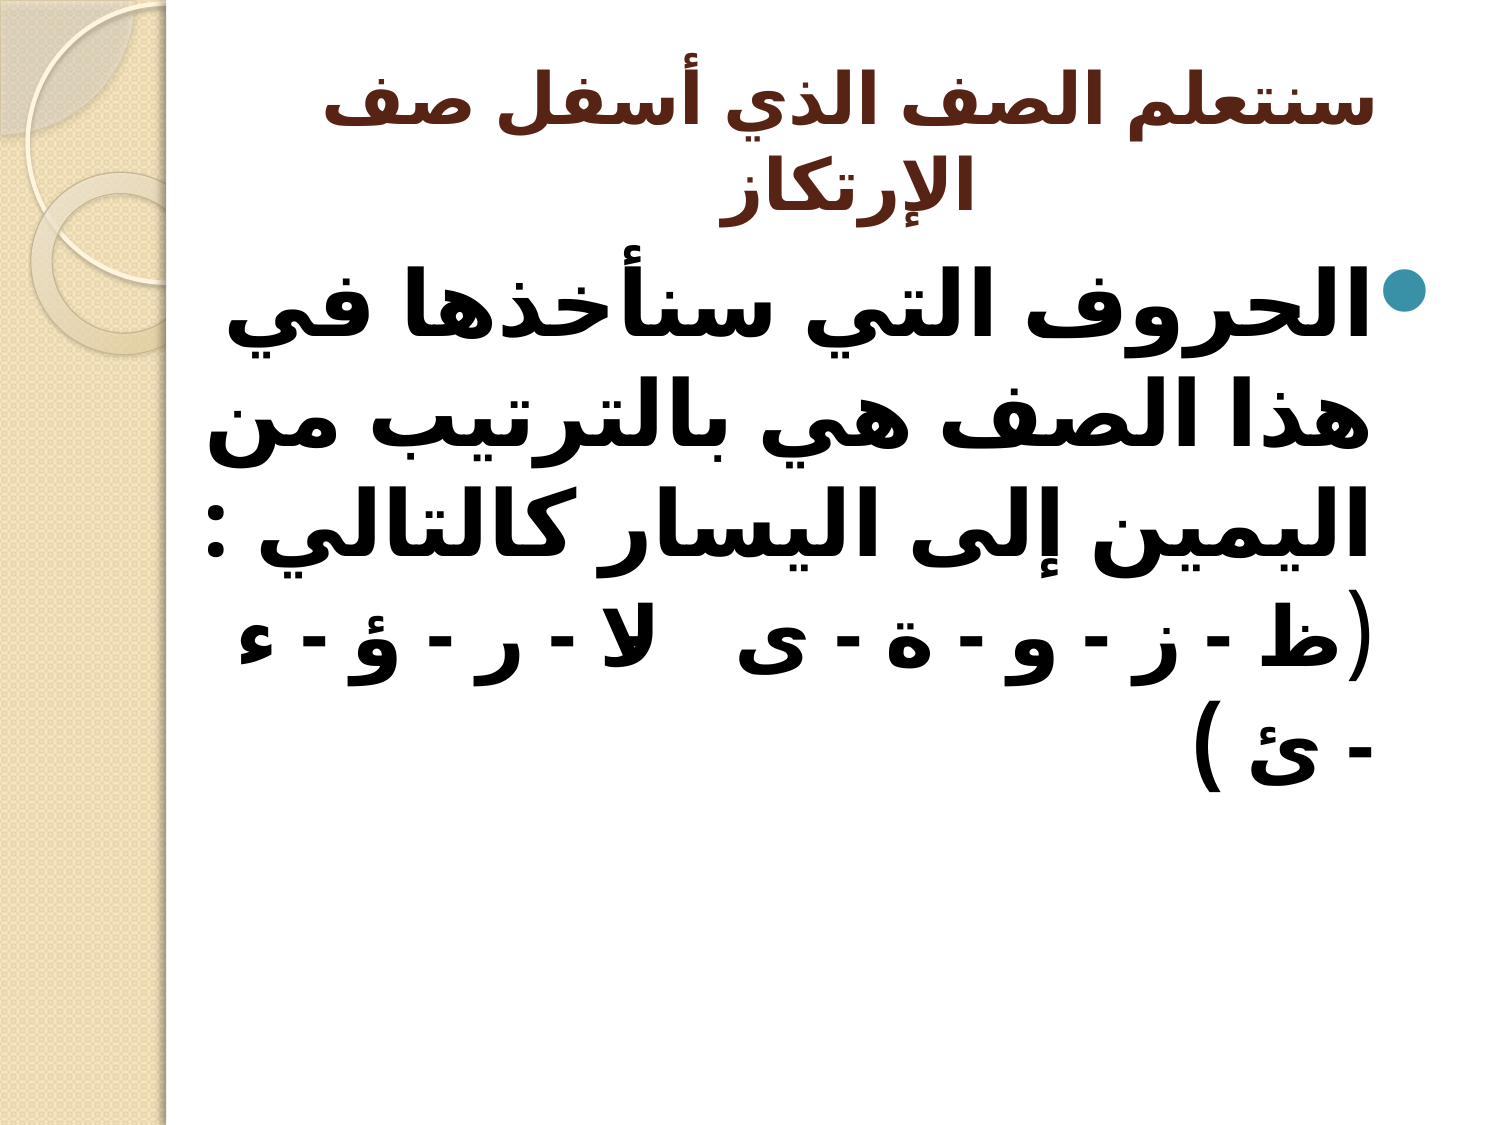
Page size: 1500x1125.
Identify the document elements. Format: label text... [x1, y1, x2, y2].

title سنتعلم الصف الذي أسفل صف الإرتكاز [235, 45, 1466, 233]
list الحروف التي سنأخذها في هذا الصف هي بالترتيب من اليمين إلى اليسار كالتالي : (ظ - ز - و - ة - ى - لا - ر - ؤ - ء - ئ ) [171, 237, 1466, 1025]
